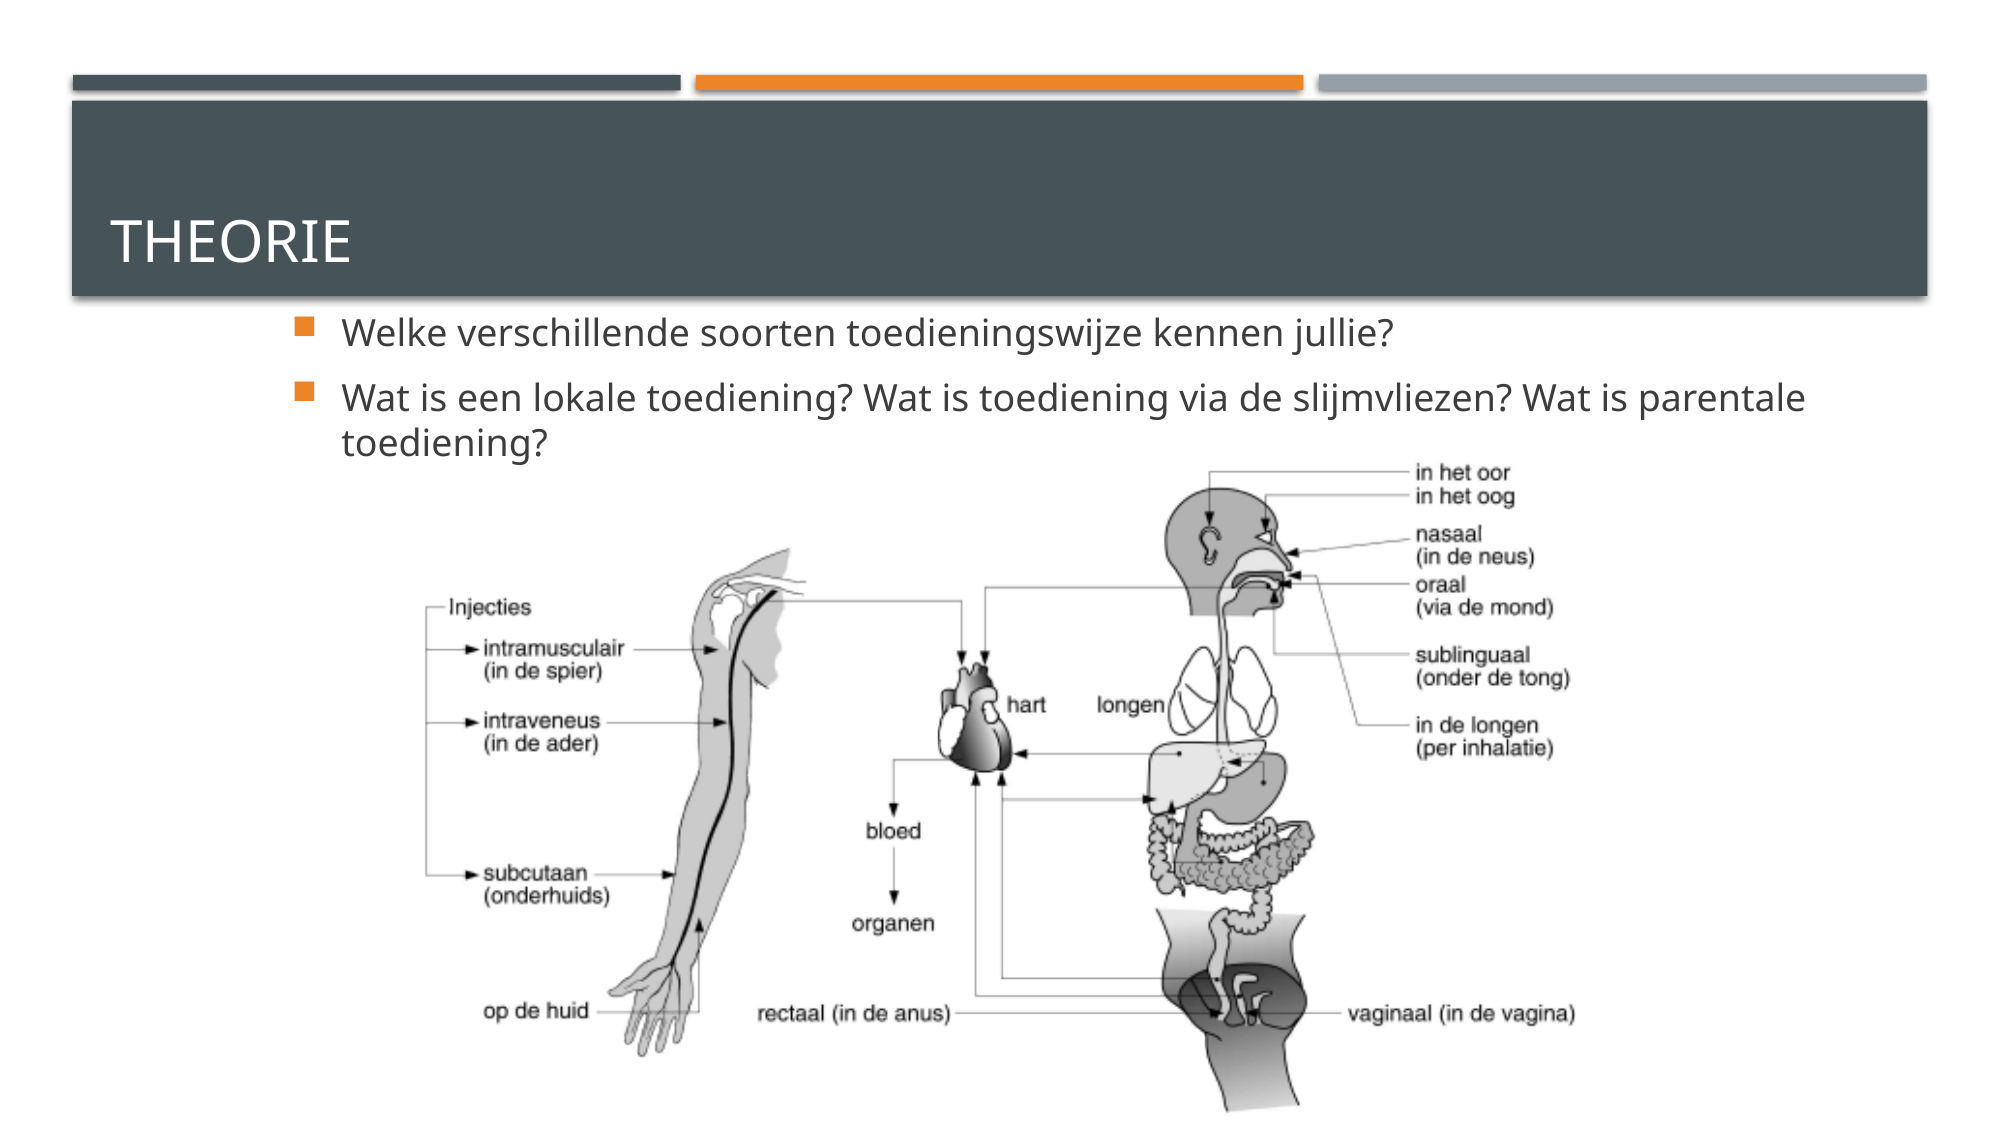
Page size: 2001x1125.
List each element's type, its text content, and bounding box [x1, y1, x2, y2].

list Welke verschillende soorten toedieningswijze kennen jullie? Wat is een lokale toediening? Wat is toediening via de slijmvliezen? Wat is parentale toediening? [276, 294, 1889, 479]
picture [409, 443, 1591, 1125]
title theorie [95, 115, 1905, 282]
